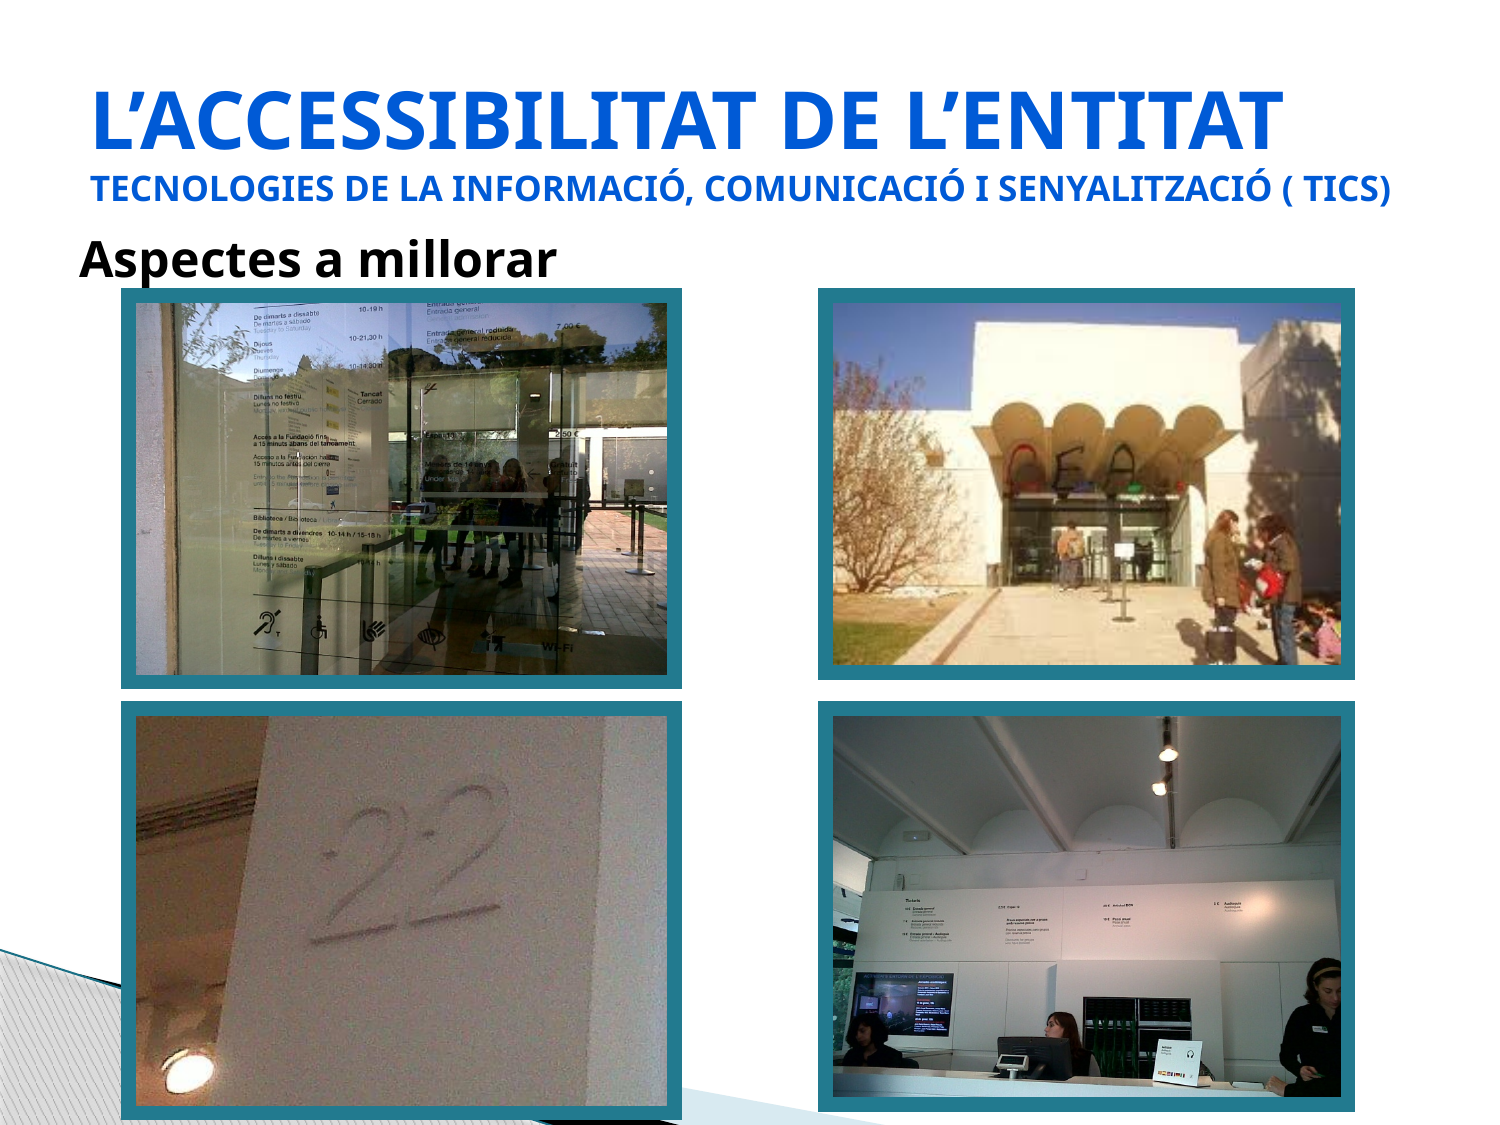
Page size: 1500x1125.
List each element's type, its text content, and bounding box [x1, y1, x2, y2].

title L’ACCESSIBILITAT DE L’ENTITAT Tecnologies de la informació, comunicació i senyalització ( tics) [75, 45, 1425, 233]
text_box Aspectes a millorar [64, 219, 597, 295]
picture [832, 302, 1341, 666]
picture [135, 302, 668, 675]
picture [832, 715, 1341, 1098]
picture [135, 715, 668, 1107]
